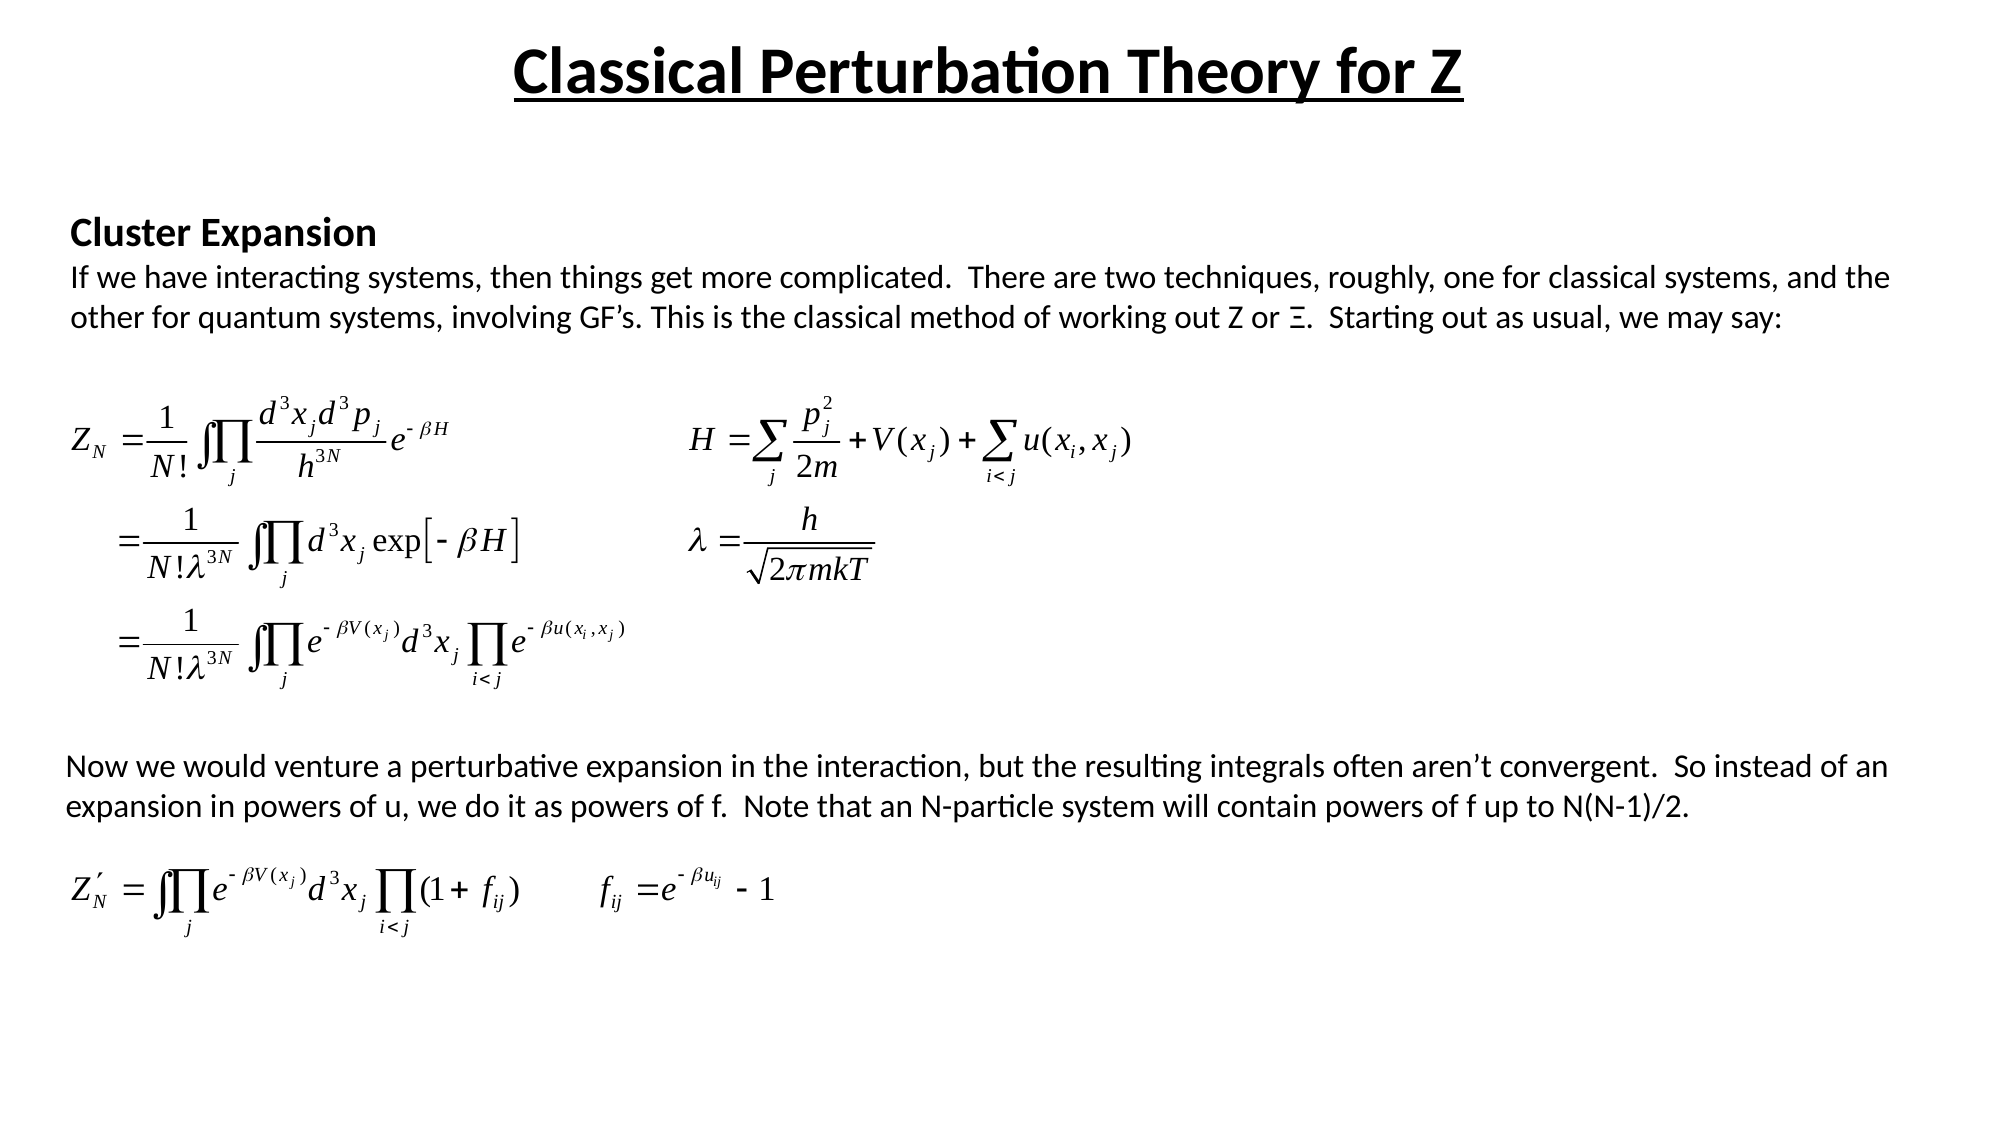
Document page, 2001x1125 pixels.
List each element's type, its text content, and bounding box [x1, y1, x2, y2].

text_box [65, 859, 780, 947]
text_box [65, 387, 1139, 696]
text_box Now we would venture a perturbative expansion in the interaction, but the resulting integrals often aren’t convergent. So instead of an expansion in powers of u, we do it as powers of f. Note that an N-particle system will contain powers of f up to N(N-1)/2. [50, 736, 1927, 832]
text_box Classical Perturbation Theory for Z [498, 19, 1479, 115]
text_box Cluster Expansion If we have interacting systems, then things get more complicated. There are two techniques, roughly, one for classical systems, and the other for quantum systems, involving GF’s. This is the classical method of working out Z or Ξ. Starting out as usual, we may say: [55, 197, 1915, 343]
